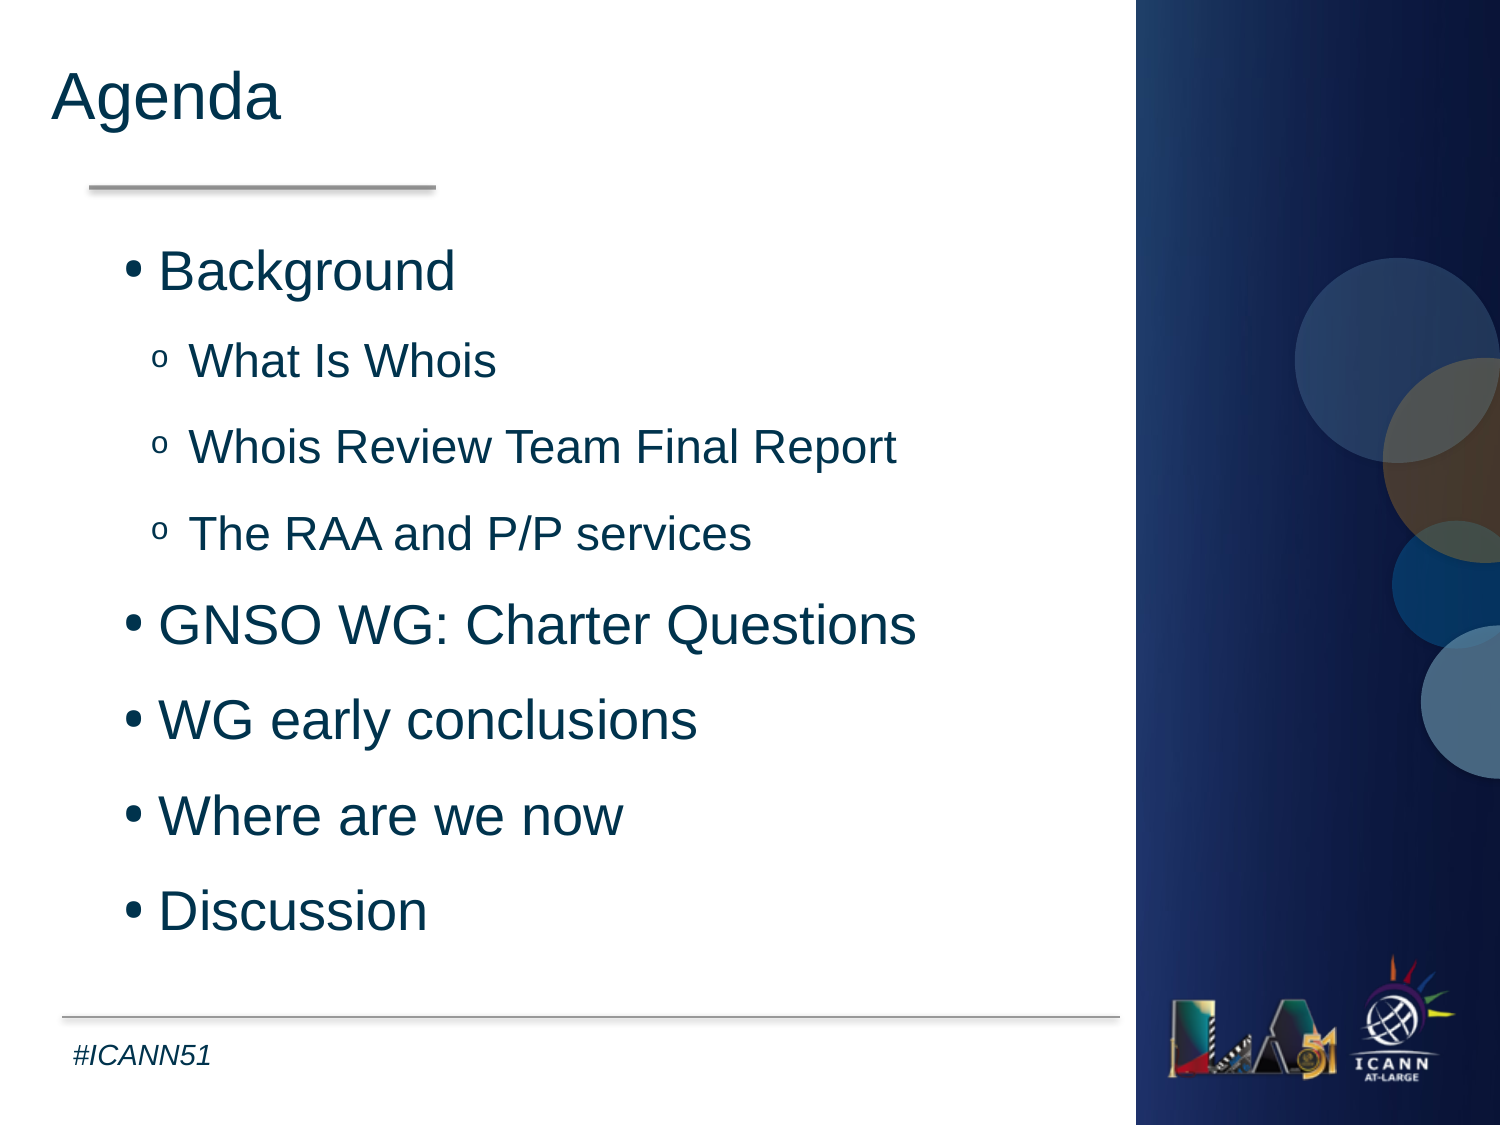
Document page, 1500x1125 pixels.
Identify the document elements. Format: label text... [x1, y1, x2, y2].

picture [1136, 0, 1500, 1125]
list Background What Is Whois Whois Review Team Final Report The RAA and P/P services GNSO WG: Charter Questions WG early conclusions Where are we now Discussion [93, 231, 1070, 950]
list Agenda [23, 50, 868, 150]
